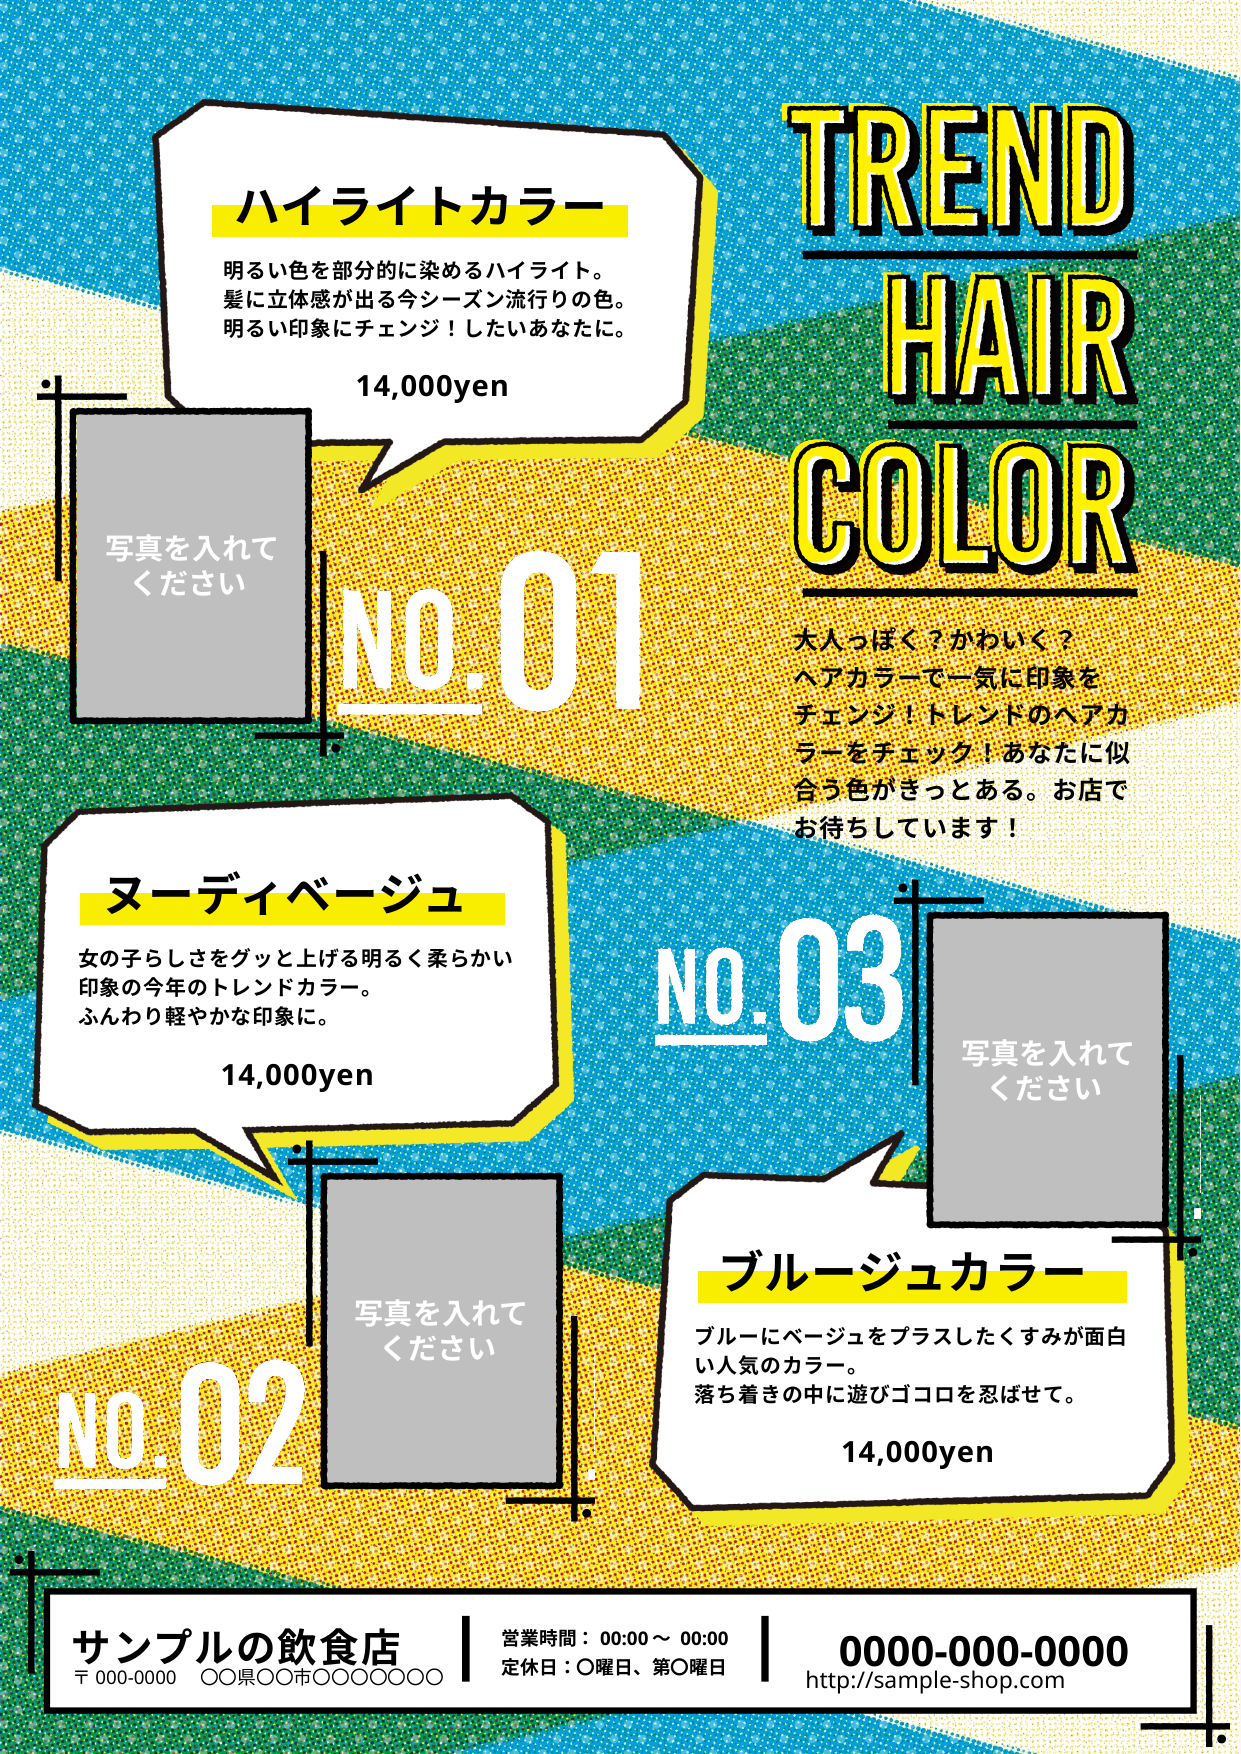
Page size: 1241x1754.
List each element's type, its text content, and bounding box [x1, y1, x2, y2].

picture [1050, 91, 1058, 100]
picture [354, 48, 362, 56]
picture [765, 121, 773, 129]
picture [722, 133, 731, 142]
picture [496, 77, 506, 84]
picture [766, 207, 773, 214]
picture [667, 1734, 676, 1742]
picture [834, 16, 847, 26]
picture [682, 90, 690, 102]
picture [750, 134, 761, 143]
picture [0, 1107, 9, 1119]
picture [738, 292, 745, 302]
picture [225, 3, 237, 11]
picture [240, 47, 248, 55]
picture [766, 295, 773, 304]
picture [553, 103, 561, 113]
picture [922, 19, 932, 27]
picture [810, 1733, 818, 1742]
picture [143, 33, 151, 40]
picture [269, 46, 277, 57]
picture [709, 1720, 717, 1731]
picture [98, 193, 106, 202]
picture [780, 308, 787, 316]
picture [156, 48, 164, 57]
picture [1219, 963, 1227, 973]
picture [624, 61, 632, 69]
picture [653, 92, 661, 100]
picture [0, 178, 9, 185]
picture [1233, 162, 1241, 171]
picture [638, 105, 646, 113]
picture [724, 19, 733, 27]
picture [85, 92, 95, 99]
picture [423, 91, 434, 100]
picture [608, 1735, 617, 1742]
picture [43, 133, 52, 145]
picture [397, 3, 406, 11]
picture [199, 3, 208, 13]
picture [14, 1093, 21, 1102]
picture [595, 92, 603, 99]
picture [1078, 89, 1085, 100]
picture [325, 16, 335, 28]
picture [937, 60, 946, 72]
picture [1022, 92, 1030, 100]
picture [99, 104, 108, 112]
picture [128, 193, 135, 202]
picture [410, 19, 418, 27]
picture [778, 17, 790, 28]
picture [26, 264, 38, 272]
picture [1175, 133, 1188, 142]
picture [1234, 948, 1241, 957]
picture [143, 120, 151, 129]
picture [823, 266, 830, 275]
picture [880, 90, 887, 102]
picture [524, 105, 533, 113]
picture [298, 48, 306, 56]
picture [440, 18, 448, 25]
picture [567, 88, 575, 100]
picture [625, 31, 632, 40]
picture [27, 121, 39, 128]
picture [155, 19, 163, 27]
picture [583, 105, 591, 113]
picture [851, 32, 859, 40]
picture [552, 77, 560, 85]
picture [837, 190, 844, 202]
picture [512, 33, 519, 42]
picture [43, 48, 50, 57]
picture [738, 31, 746, 40]
picture [1220, 177, 1227, 185]
picture [113, 149, 123, 156]
picture [737, 3, 745, 11]
picture [113, 233, 122, 246]
picture [948, 76, 959, 84]
picture [1078, 59, 1087, 73]
picture [1178, 948, 1186, 957]
picture [766, 3, 773, 12]
picture [0, 60, 9, 71]
picture [795, 91, 802, 98]
picture [710, 62, 718, 71]
picture [764, 30, 775, 40]
picture [822, 1720, 830, 1729]
picture [766, 264, 773, 274]
picture [1133, 120, 1142, 128]
picture [341, 32, 349, 40]
picture [965, 1748, 972, 1754]
picture [965, 63, 972, 71]
picture [114, 207, 124, 216]
picture [30, 92, 37, 99]
picture [15, 223, 21, 230]
picture [979, 46, 988, 56]
picture [750, 1735, 763, 1746]
picture [113, 2, 123, 11]
picture [15, 133, 23, 142]
picture [44, 192, 53, 201]
picture [42, 221, 50, 230]
picture [14, 252, 21, 261]
picture [1235, 977, 1241, 987]
picture [922, 77, 929, 84]
picture [767, 92, 774, 102]
picture [440, 106, 449, 113]
picture [58, 90, 66, 100]
picture [141, 207, 151, 214]
picture [794, 235, 802, 243]
picture [30, 32, 38, 40]
picture [778, 1735, 789, 1743]
picture [1178, 1006, 1186, 1016]
picture [751, 48, 759, 55]
picture [341, 62, 350, 72]
picture [15, 1065, 23, 1075]
picture [540, 92, 548, 98]
picture [86, 63, 94, 71]
picture [467, 105, 478, 112]
picture [682, 2, 689, 11]
picture [43, 162, 50, 171]
picture [695, 105, 705, 113]
picture [823, 3, 832, 11]
picture [256, 88, 264, 99]
picture [71, 134, 78, 142]
picture [1191, 119, 1200, 128]
picture [781, 193, 789, 201]
picture [965, 32, 972, 42]
picture [143, 149, 151, 156]
picture [114, 31, 122, 44]
picture [724, 75, 733, 83]
picture [524, 19, 532, 28]
picture [58, 236, 66, 246]
picture [0, 119, 8, 128]
picture [751, 190, 759, 201]
picture [30, 1110, 39, 1117]
picture [838, 1735, 847, 1744]
picture [28, 207, 37, 214]
picture [908, 62, 915, 70]
picture [29, 145, 38, 158]
picture [142, 92, 150, 100]
picture [767, 236, 775, 247]
picture [56, 120, 66, 127]
picture [170, 31, 180, 44]
picture [864, 1735, 875, 1743]
picture [467, 19, 477, 27]
picture [651, 1749, 660, 1754]
picture [71, 193, 80, 202]
picture [837, 223, 846, 231]
picture [852, 62, 860, 71]
picture [381, 18, 390, 26]
picture [0, 147, 9, 156]
picture [779, 76, 787, 83]
picture [1219, 1051, 1228, 1059]
picture [625, 89, 632, 100]
picture [1191, 149, 1199, 157]
picture [778, 162, 787, 173]
picture [426, 60, 434, 69]
picture [283, 62, 292, 72]
picture [71, 164, 79, 173]
picture [569, 3, 576, 12]
picture [482, 3, 490, 11]
picture [1065, 48, 1073, 55]
picture [43, 77, 50, 85]
picture [256, 30, 264, 42]
picture [795, 1721, 803, 1728]
picture [923, 1733, 932, 1742]
picture [1163, 206, 1174, 214]
picture [1150, 134, 1158, 142]
picture [538, 32, 547, 40]
picture [610, 71, 619, 83]
picture [411, 48, 420, 56]
picture [696, 1736, 705, 1743]
picture [1219, 993, 1227, 1000]
picture [580, 47, 589, 54]
picture [578, 16, 589, 26]
picture [127, 47, 135, 55]
picture [382, 47, 391, 55]
picture [43, 251, 50, 258]
picture [793, 32, 802, 40]
picture [1106, 91, 1114, 100]
picture [653, 121, 660, 129]
picture [837, 76, 846, 83]
picture [778, 252, 788, 260]
picture [126, 19, 135, 25]
picture [14, 105, 21, 112]
picture [100, 222, 108, 230]
picture [1235, 1066, 1241, 1075]
picture [653, 1718, 661, 1730]
picture [440, 48, 447, 55]
picture [143, 236, 151, 244]
picture [128, 280, 137, 287]
picture [1178, 1037, 1187, 1045]
picture [382, 77, 390, 84]
picture [86, 121, 93, 129]
picture [750, 106, 759, 114]
picture [721, 162, 734, 173]
picture [1147, 77, 1157, 83]
picture [58, 3, 66, 12]
picture [1191, 993, 1201, 1002]
picture [57, 207, 66, 215]
picture [1191, 1050, 1200, 1059]
picture [891, 77, 903, 85]
picture [1037, 46, 1044, 55]
picture [525, 46, 533, 55]
picture [908, 264, 915, 273]
picture [880, 31, 888, 40]
picture [738, 179, 746, 190]
picture [935, 91, 946, 100]
picture [608, 19, 621, 26]
picture [636, 77, 646, 83]
picture [14, 163, 21, 172]
picture [738, 121, 747, 128]
picture [1107, 62, 1116, 72]
picture [866, 19, 875, 26]
picture [1093, 75, 1101, 83]
picture [653, 32, 660, 40]
picture [753, 77, 762, 84]
picture [724, 1735, 733, 1742]
picture [993, 90, 1001, 100]
picture [1203, 1036, 1215, 1047]
picture [228, 31, 235, 40]
picture [1022, 63, 1029, 71]
picture [369, 2, 380, 13]
picture [553, 19, 560, 26]
picture [1135, 88, 1143, 106]
picture [1008, 77, 1016, 85]
picture [27, 62, 37, 70]
picture [1205, 193, 1215, 202]
picture [511, 3, 518, 12]
picture [297, 77, 305, 85]
picture [894, 1735, 902, 1743]
picture [14, 193, 22, 201]
picture [1207, 1065, 1214, 1073]
picture [425, 30, 434, 40]
picture [99, 48, 106, 55]
picture [750, 18, 759, 25]
picture [483, 91, 490, 99]
picture [15, 76, 21, 83]
picture [398, 92, 406, 100]
picture [199, 60, 207, 71]
picture [568, 30, 575, 42]
picture [554, 1735, 564, 1742]
picture [850, 2, 858, 11]
picture [228, 62, 236, 71]
picture [99, 77, 107, 85]
picture [1178, 75, 1186, 86]
picture [993, 1750, 1004, 1754]
picture [892, 19, 903, 26]
picture [1178, 192, 1187, 201]
picture [795, 294, 803, 304]
picture [71, 249, 80, 258]
picture [808, 18, 818, 26]
picture [737, 206, 745, 217]
picture [767, 178, 773, 185]
picture [13, 1008, 25, 1017]
picture [781, 46, 790, 54]
picture [1178, 104, 1185, 112]
picture [1220, 150, 1227, 157]
picture [83, 235, 94, 243]
picture [1150, 105, 1157, 113]
picture [1008, 47, 1017, 55]
picture [410, 76, 418, 84]
picture [594, 2, 604, 11]
picture [55, 178, 64, 185]
picture [254, 62, 264, 71]
picture [197, 31, 207, 41]
picture [1146, 223, 1157, 231]
picture [0, 1077, 8, 1090]
picture [963, 92, 972, 100]
picture [1160, 150, 1171, 157]
picture [454, 32, 462, 42]
picture [312, 63, 320, 71]
picture [483, 31, 490, 40]
picture [1206, 979, 1213, 988]
picture [156, 104, 164, 112]
picture [637, 18, 645, 25]
picture [139, 266, 151, 273]
picture [455, 63, 463, 71]
picture [285, 3, 293, 11]
picture [0, 30, 9, 41]
picture [1235, 1008, 1241, 1015]
picture [398, 32, 406, 40]
picture [468, 75, 476, 83]
picture [256, 0, 264, 13]
picture [1150, 193, 1158, 202]
picture [0, 3, 7, 11]
picture [850, 292, 858, 304]
picture [795, 264, 802, 272]
picture [652, 60, 660, 70]
picture [126, 105, 135, 113]
picture [738, 90, 745, 99]
picture [269, 18, 277, 26]
picture [1134, 59, 1143, 72]
picture [554, 48, 562, 55]
picture [1035, 76, 1043, 83]
picture [325, 47, 333, 55]
picture [779, 223, 787, 230]
picture [852, 264, 861, 275]
picture [285, 32, 292, 40]
picture [326, 76, 334, 83]
picture [610, 48, 617, 56]
picture [951, 17, 960, 25]
picture [823, 1749, 831, 1754]
picture [581, 76, 589, 83]
picture [908, 0, 1241, 84]
picture [993, 31, 1003, 40]
picture [693, 133, 702, 145]
picture [682, 1721, 693, 1729]
picture [795, 2, 804, 11]
picture [71, 223, 78, 232]
picture [1207, 162, 1215, 173]
picture [738, 264, 746, 273]
picture [724, 223, 733, 231]
picture [212, 48, 220, 54]
picture [1178, 162, 1186, 174]
picture [1163, 92, 1173, 100]
picture [837, 279, 846, 287]
picture [58, 149, 66, 157]
picture [707, 92, 716, 100]
picture [43, 105, 50, 112]
picture [653, 3, 660, 11]
picture [723, 48, 731, 57]
picture [313, 90, 322, 99]
picture [1207, 75, 1215, 84]
picture [1050, 60, 1058, 72]
picture [184, 76, 192, 84]
picture [369, 31, 378, 43]
picture [440, 76, 447, 84]
picture [1220, 92, 1227, 100]
picture [722, 281, 731, 289]
picture [341, 3, 351, 11]
picture [297, 19, 305, 26]
picture [15, 1123, 24, 1132]
picture [0, 88, 7, 99]
picture [1192, 178, 1199, 186]
picture [242, 19, 250, 27]
picture [709, 3, 717, 11]
picture [822, 295, 833, 304]
picture [1147, 162, 1157, 173]
picture [57, 266, 66, 275]
picture [13, 1037, 21, 1046]
picture [806, 77, 816, 85]
picture [696, 48, 705, 54]
picture [694, 77, 703, 84]
picture [57, 60, 66, 71]
picture [142, 0, 151, 11]
picture [665, 19, 674, 26]
picture [507, 1750, 518, 1754]
picture [185, 48, 193, 56]
picture [781, 280, 790, 289]
picture [738, 1721, 745, 1729]
picture [767, 148, 773, 156]
picture [909, 92, 916, 99]
picture [467, 48, 475, 57]
picture [753, 281, 761, 288]
picture [1190, 88, 1199, 98]
picture [312, 33, 321, 42]
picture [512, 88, 519, 98]
picture [823, 32, 830, 43]
picture [0, 207, 7, 214]
picture [171, 90, 179, 99]
picture [1174, 976, 1185, 985]
picture [936, 31, 944, 40]
picture [129, 77, 137, 85]
picture [86, 3, 94, 11]
picture [866, 77, 875, 83]
picture [639, 47, 646, 55]
picture [1233, 1037, 1241, 1045]
picture [1122, 77, 1130, 85]
picture [142, 63, 151, 71]
picture [14, 17, 22, 28]
text_box 大人っぽく？かわいく？ ヘアカラーで一気に印象をチェンジ！トレンドのヘアカラーをチェック！あなたに似合う色がきっとある。お店でお待ちしています！ [778, 609, 1162, 850]
picture [495, 19, 504, 26]
picture [767, 1718, 773, 1728]
picture [736, 62, 745, 69]
picture [85, 31, 93, 40]
picture [369, 88, 377, 99]
picture [568, 60, 575, 71]
picture [707, 148, 719, 159]
picture [851, 92, 858, 100]
picture [752, 250, 762, 258]
picture [682, 60, 689, 69]
picture [30, 176, 37, 187]
picture [1190, 1022, 1199, 1031]
picture [1234, 191, 1241, 200]
picture [354, 77, 363, 85]
picture [625, 2, 632, 13]
picture [0, 235, 9, 245]
picture [213, 19, 221, 27]
picture [923, 48, 932, 55]
picture [903, 31, 915, 40]
picture [42, 19, 50, 26]
picture [767, 63, 773, 71]
picture [750, 222, 759, 230]
picture [14, 48, 22, 55]
picture [426, 2, 434, 11]
picture [863, 281, 875, 288]
picture [86, 147, 94, 158]
picture [100, 19, 108, 27]
picture [809, 48, 819, 55]
picture [823, 60, 831, 69]
picture [1192, 208, 1201, 215]
picture [0, 1022, 9, 1031]
picture [411, 104, 423, 112]
picture [100, 252, 106, 259]
picture [284, 91, 292, 99]
picture [1203, 105, 1215, 117]
picture [185, 18, 192, 26]
picture [880, 3, 887, 13]
picture [85, 178, 94, 185]
picture [1205, 134, 1214, 142]
picture [666, 104, 674, 112]
picture [709, 32, 717, 41]
picture [540, 3, 547, 11]
picture [624, 1721, 632, 1730]
picture [693, 17, 705, 25]
picture [778, 133, 790, 143]
picture [213, 75, 220, 83]
picture [71, 17, 78, 26]
picture [597, 62, 604, 69]
picture [72, 47, 79, 55]
picture [86, 264, 94, 273]
picture [366, 62, 377, 72]
picture [865, 48, 873, 56]
picture [313, 4, 321, 12]
picture [850, 1721, 858, 1730]
picture [56, 32, 67, 42]
picture [710, 121, 717, 128]
picture [750, 308, 759, 316]
picture [128, 133, 136, 144]
picture [398, 60, 405, 72]
picture [114, 89, 122, 99]
picture [523, 76, 532, 83]
picture [171, 60, 179, 74]
picture [808, 280, 816, 287]
picture [1022, 236, 1031, 243]
picture [127, 162, 137, 174]
picture [609, 105, 617, 116]
picture [71, 76, 78, 84]
picture [455, 3, 463, 11]
picture [86, 206, 95, 214]
picture [114, 179, 122, 186]
picture [721, 105, 731, 112]
picture [665, 47, 677, 55]
picture [1233, 105, 1241, 112]
picture [578, 1735, 592, 1744]
picture [880, 235, 888, 247]
picture [0, 1050, 10, 1062]
picture [724, 308, 733, 318]
picture [100, 133, 107, 142]
picture [354, 19, 364, 26]
picture [114, 120, 123, 128]
picture [454, 92, 461, 100]
picture [681, 31, 688, 40]
picture [1162, 179, 1171, 188]
picture [30, 235, 37, 243]
picture [879, 60, 887, 72]
text_box http://sample-shop.com [1230, 1644, 1238, 1701]
picture [722, 252, 734, 259]
picture [171, 2, 178, 11]
picture [340, 92, 348, 100]
picture [242, 77, 250, 84]
picture [479, 60, 491, 71]
picture [143, 177, 152, 185]
picture [980, 75, 988, 83]
picture [495, 105, 504, 113]
picture [710, 1747, 716, 1754]
picture [29, 3, 38, 11]
picture [114, 263, 123, 275]
picture [539, 62, 547, 70]
picture [267, 77, 278, 83]
picture [0, 90, 1241, 1754]
picture [1235, 134, 1241, 142]
picture [738, 234, 745, 243]
picture [1207, 1008, 1214, 1017]
picture [637, 1735, 646, 1743]
picture [114, 61, 123, 72]
picture [72, 105, 80, 112]
picture [795, 61, 802, 69]
picture [722, 193, 731, 201]
picture [1220, 121, 1228, 129]
picture [823, 88, 830, 100]
picture [737, 150, 745, 157]
picture [992, 62, 1000, 69]
picture [511, 63, 518, 71]
picture [155, 76, 164, 84]
picture [681, 120, 688, 128]
picture [127, 251, 135, 258]
picture [596, 32, 604, 40]
picture [1191, 964, 1199, 972]
picture [496, 48, 504, 55]
picture [665, 76, 674, 84]
picture [1219, 1021, 1228, 1029]
picture [128, 219, 137, 231]
picture [894, 47, 903, 54]
picture [835, 48, 844, 55]
picture [1120, 104, 1130, 115]
picture [100, 163, 109, 176]
picture [751, 162, 762, 173]
picture [1061, 77, 1073, 84]
picture [1163, 121, 1170, 129]
picture [1207, 949, 1215, 957]
picture [948, 48, 958, 54]
